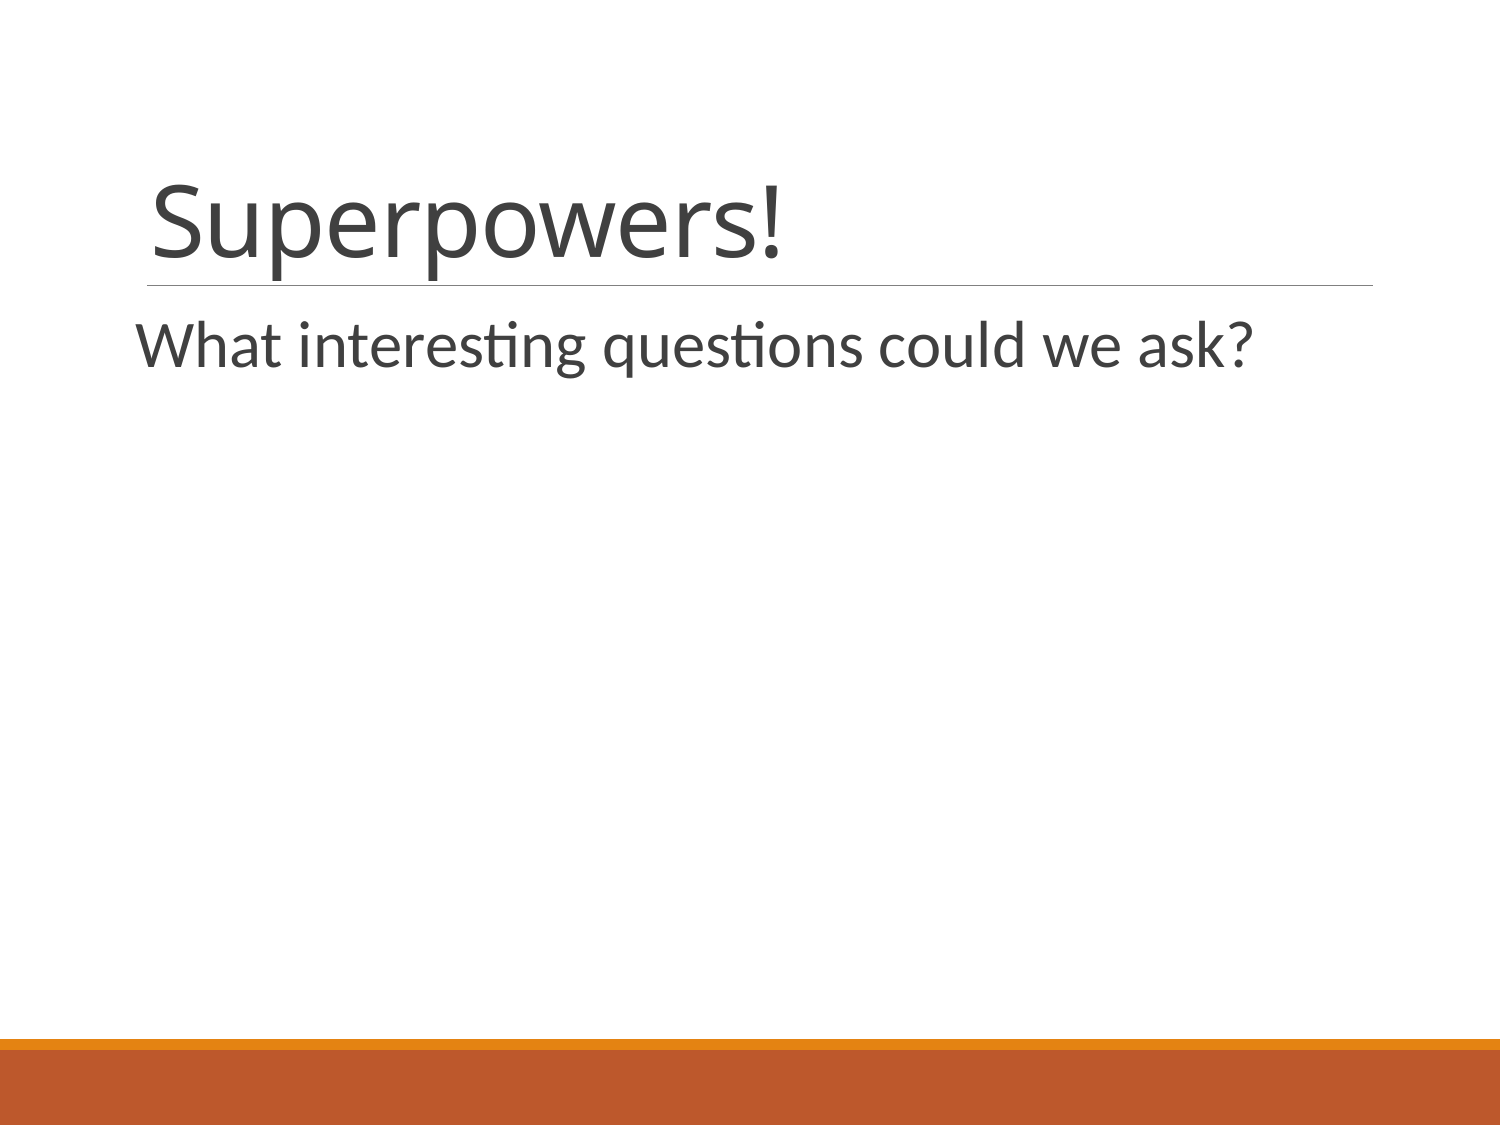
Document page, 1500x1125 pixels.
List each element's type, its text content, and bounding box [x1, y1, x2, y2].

list What interesting questions could we ask? [135, 302, 1373, 963]
title Superpowers! [135, 47, 1373, 285]
